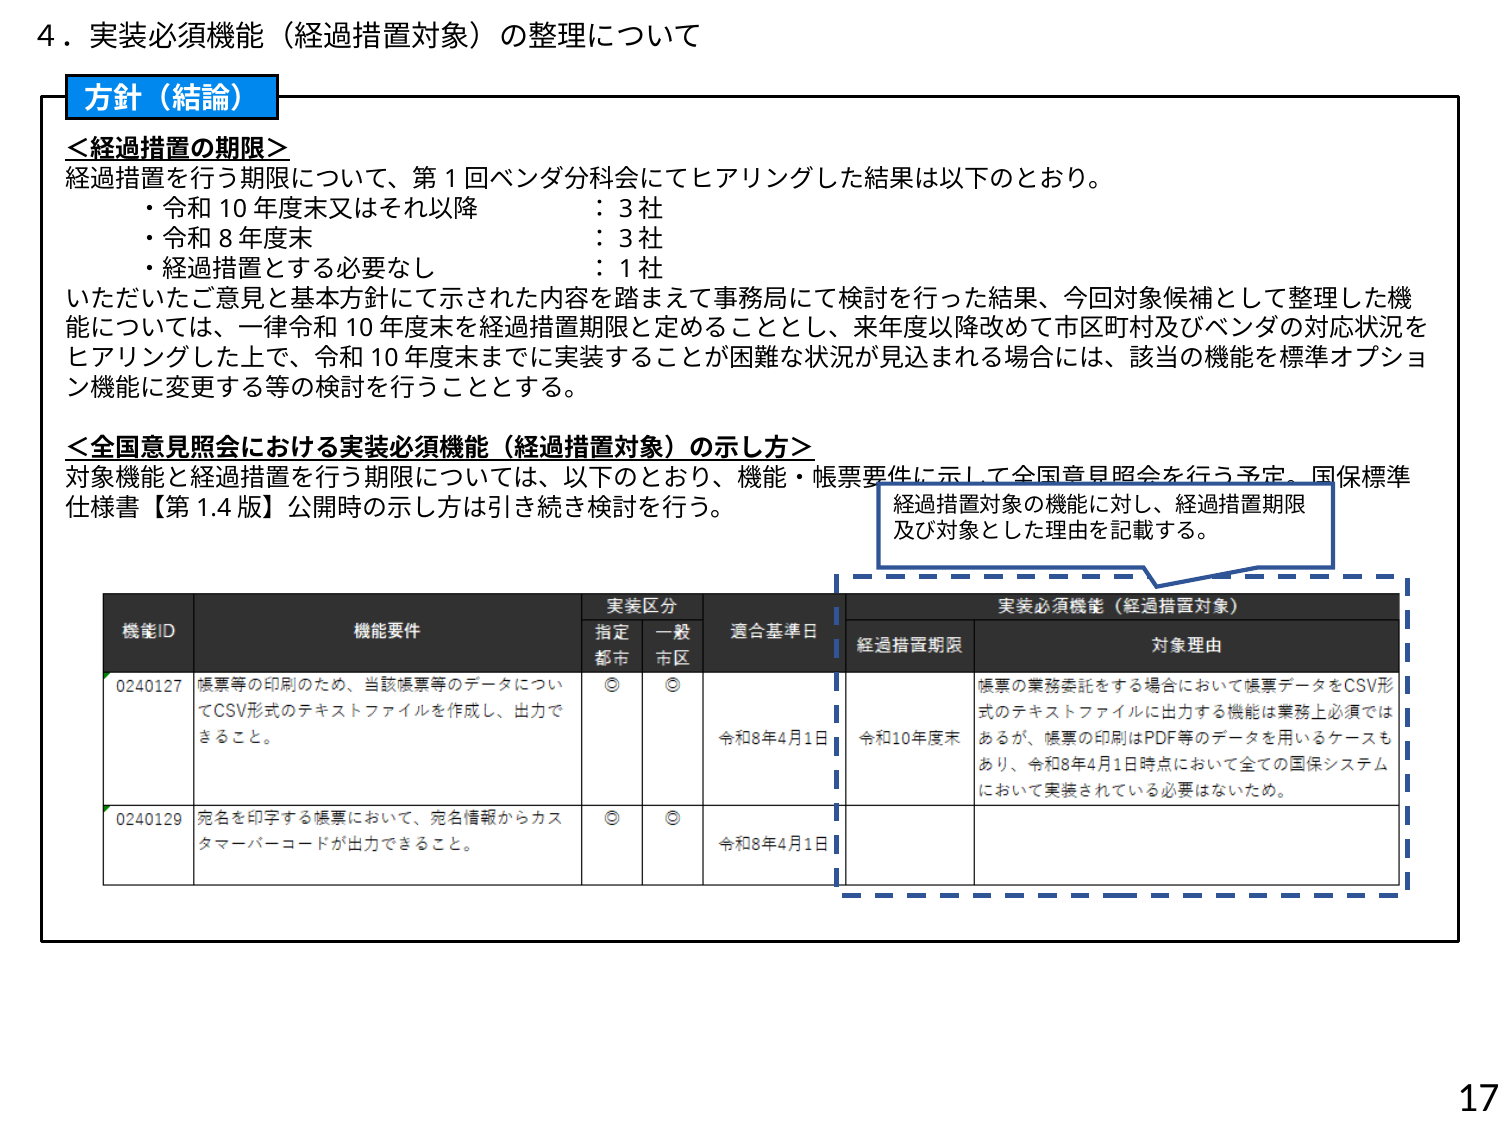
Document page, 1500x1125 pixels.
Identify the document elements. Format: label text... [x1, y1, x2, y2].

text_box 方針（結論） [65, 75, 279, 120]
text_box ４．実装必須機能（経過措置対象）の整理について [16, 2, 1440, 49]
text_box ＜経過措置の期限＞ 経過措置を行う期限について、第1回ベンダ分科会にてヒアリングした結果は以下のとおり。 ・令和10年度末又はそれ以降 ：3社 ・令和8年度末 ：3社 ・経過措置とする必要なし ：1社 いただいたご意見と基本方針にて示された内容を踏まえて事務局にて検討を行った結果、今回対象候補として整理した機能については、一律令和10年度末を経過措置期限と定めることとし、来年度以降改めて市区町村及びベンダの対応状況をヒアリングした上で、令和10年度末までに実装することが困難な状況が見込まれる場合には、該当の機能を標準オプション機能に変更する等の検討を行うこととする。 ＜全国意見照会における実装必須機能（経過措置対象）の示し方＞ 対象機能と経過措置を行う期限については、以下のとおり、機能・帳票要件に示して全国意見照会を行う予定。国保標準仕様書【第1.4版】公開時の示し方は引き続き検討を行う。 [41, 96, 1459, 942]
picture [92, 587, 1403, 896]
text_box 経過措置対象の機能に対し、経過措置期限及び対象とした理由を記載する。 [877, 482, 1335, 587]
text_box [836, 576, 1154, 587]
text_box [1166, 576, 1408, 896]
slide_number 17 [1164, 1065, 1500, 1125]
